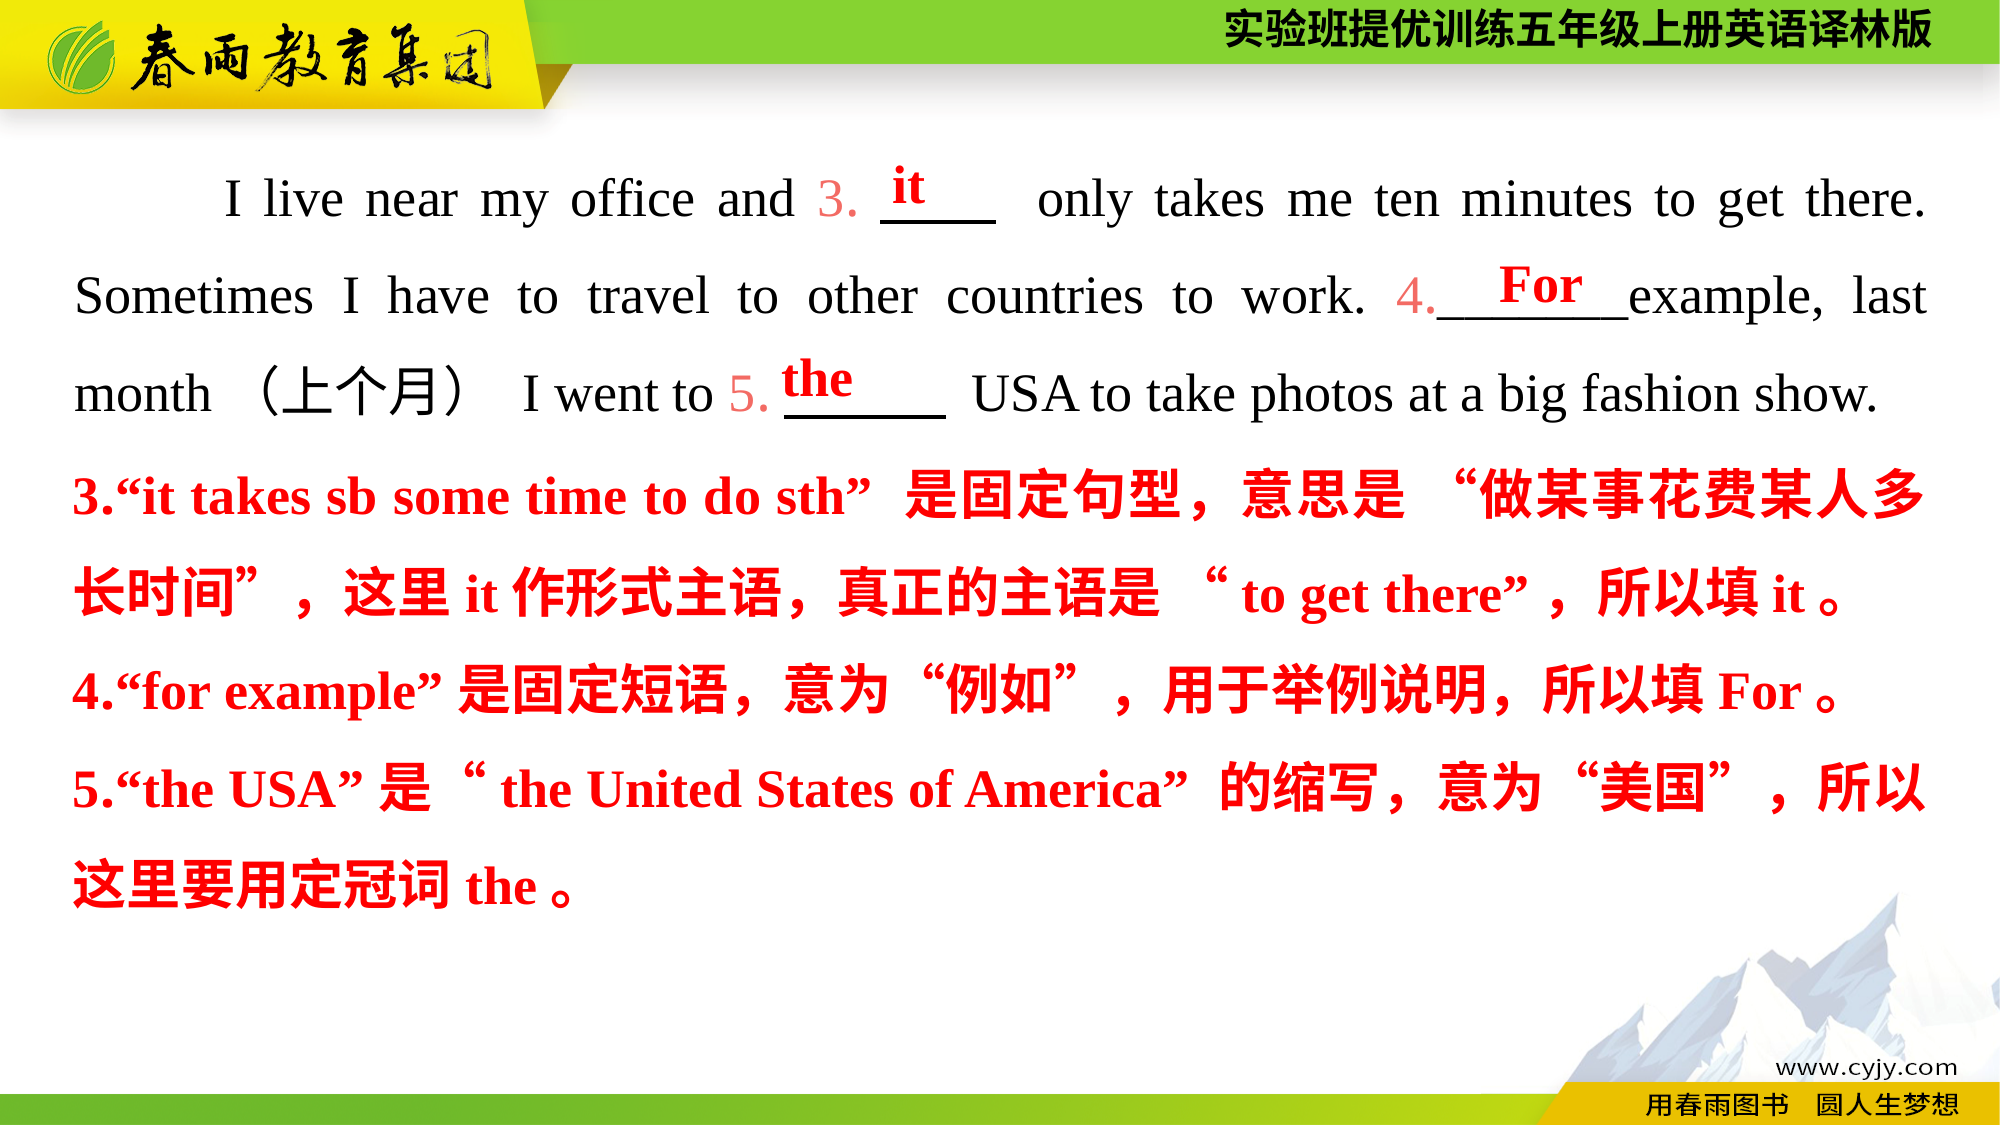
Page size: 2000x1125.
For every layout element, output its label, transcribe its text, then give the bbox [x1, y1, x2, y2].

picture [0, 0, 2000, 1125]
text_box For [1484, 240, 1599, 321]
text_box 3.“it takes sb some time to do sth” 是固定句型，意思是 “做某事花费某人多长时间”，这里it作形式主语，真正的主语是 “to get there”，所以填it。 4.“for example”是固定短语，意为“例如”，用于举例说明，所以填For。 5.“the USA”是“the United States of America” 的缩写，意为“美国”，所以这里要用定冠词the。 [57, 420, 1942, 923]
text_box it [878, 141, 941, 222]
text_box the [767, 335, 869, 415]
list I live near my office and 3. only takes me ten minutes to get there. Sometimes I have to travel to other countries to work. 4._______example, last month（上个月） I went to 5. USA to take photos at a big fashion show. [59, 122, 1944, 433]
